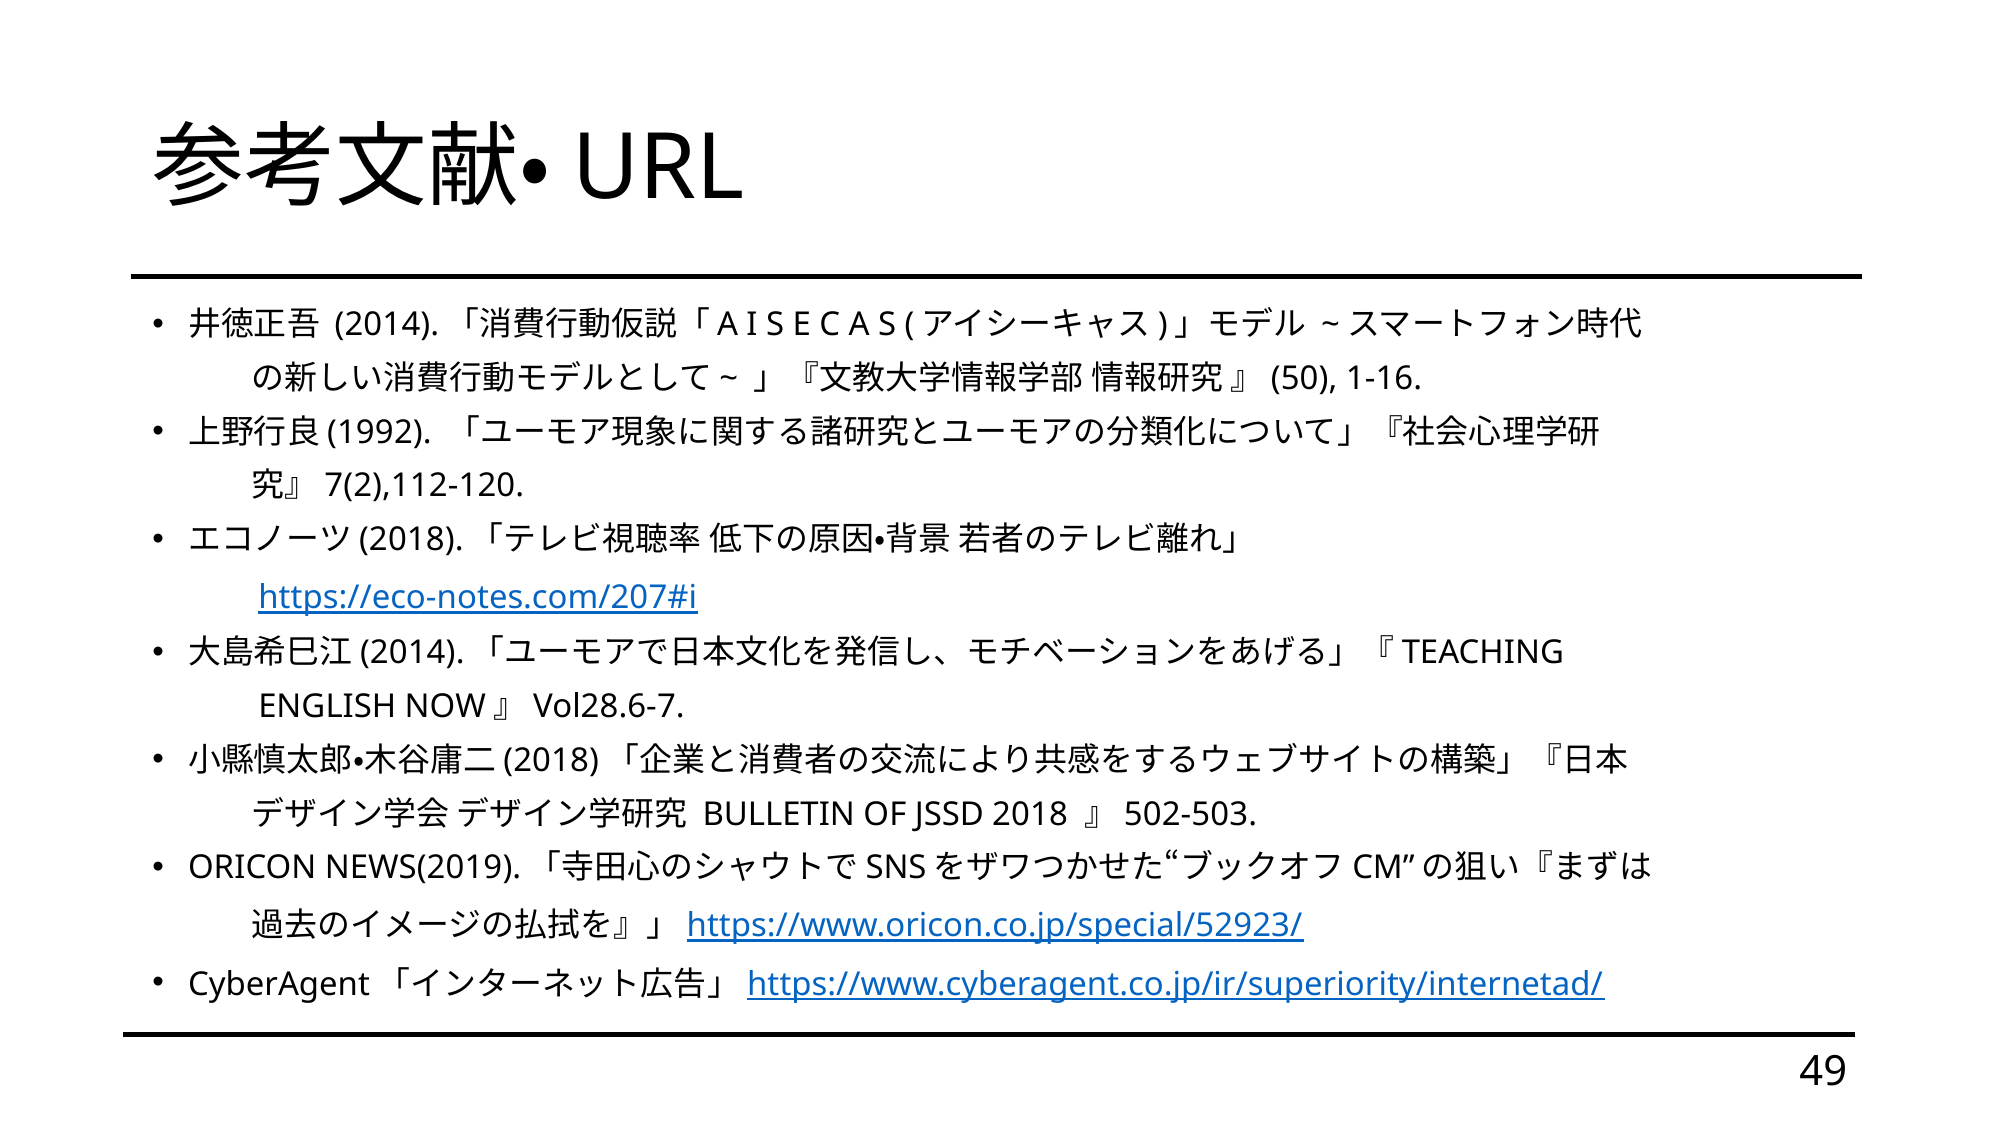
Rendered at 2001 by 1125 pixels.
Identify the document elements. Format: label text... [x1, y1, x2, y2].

list 井徳正吾 (2014).「消費行動仮説「A I S E C A S (アイシーキャス)」モデル ~スマートフォン時代 の新しい消費行動モデルとして~ 」『文教大学情報学部 情報研究 』(50), 1-16. 上野行良(1992). 「ユーモア現象に関する諸研究とユーモアの分類化について」『社会心理学研 究』7(2),112-120. エコノーツ(2018).「テレビ視聴率 低下の原因・背景 若者のテレビ離れ」 https://eco-notes.com/207#i 大島希巳江(2014).「ユーモアで日本文化を発信し、モチベーションをあげる」『TEACHING ENGLISH NOW』Vol28.6-7. 小縣慎太郎・木谷庸二(2018)「企業と消費者の交流により共感をするウェブサイトの構築」『日本 デザイン学会 デザイン学研究 BULLETIN OF JSSD 2018 』502-503. ORICON NEWS(2019).「寺田心のシャウトでSNSをザワつかせた“ブックオフCM”の狙い『まずは 過去のイメージの払拭を』」https://www.oricon.co.jp/special/52923/ CyberAgent「インターネット広告」https://www.cyberagent.co.jp/ir/superiority/internetad/ [137, 299, 1863, 1014]
slide_number 49 [1412, 1042, 1863, 1103]
title 参考文献・URL [137, 59, 1863, 276]
